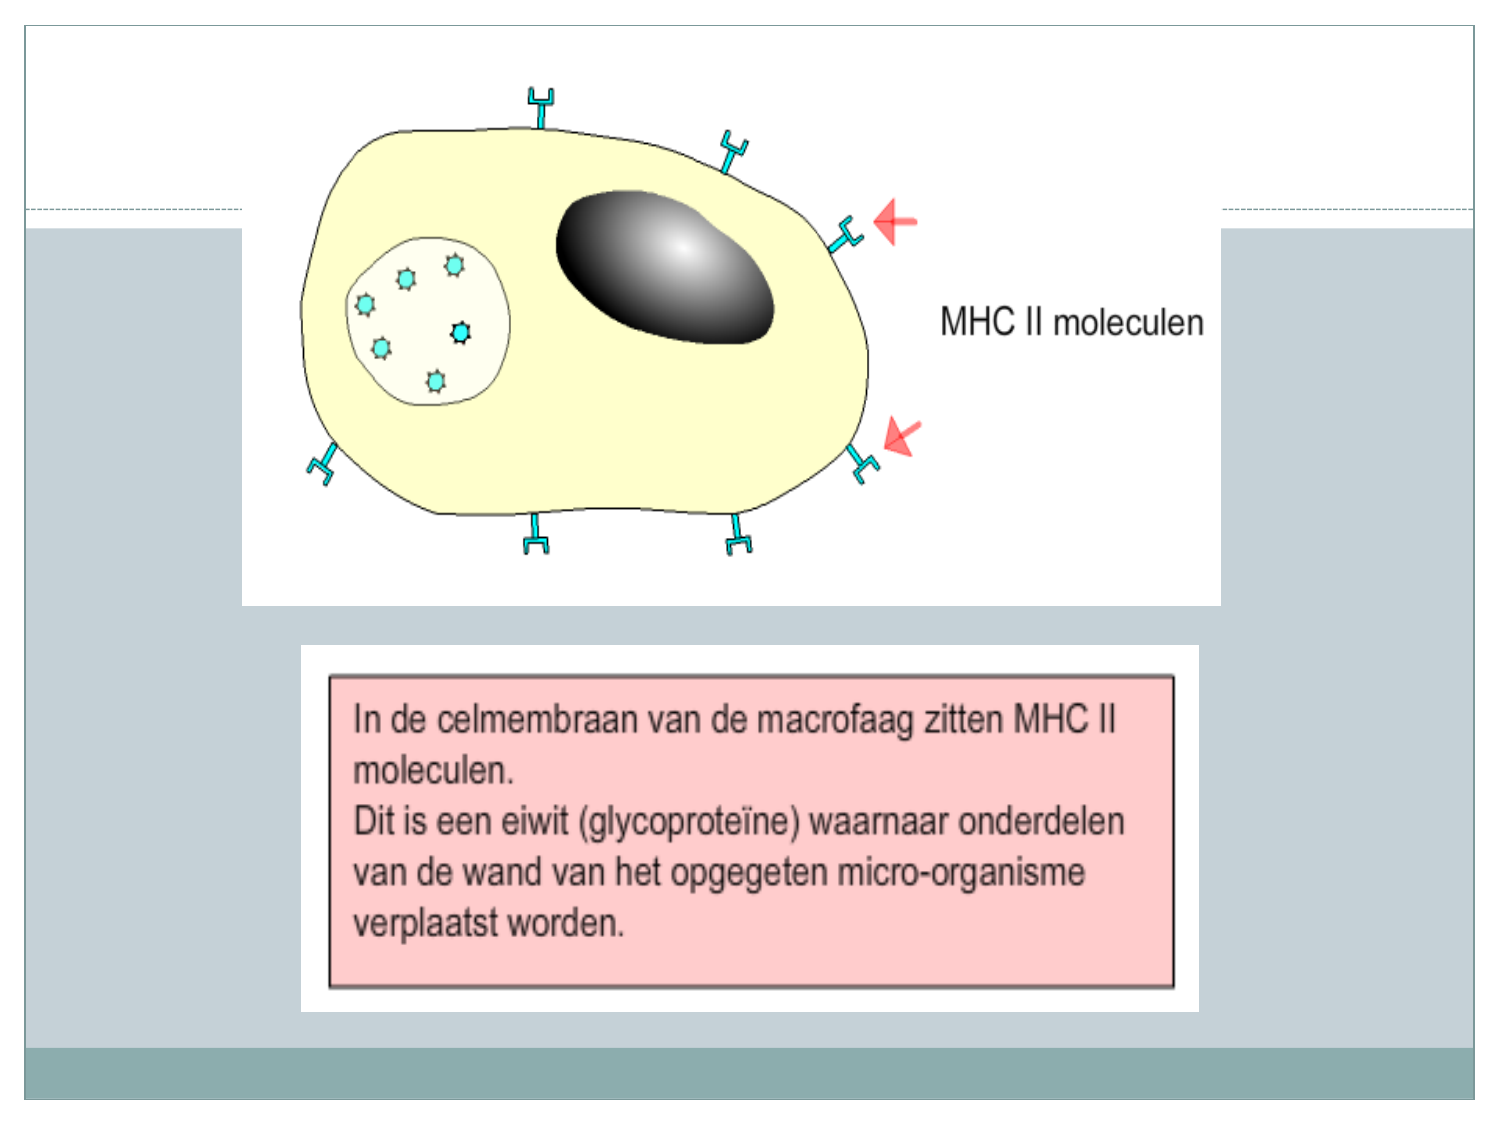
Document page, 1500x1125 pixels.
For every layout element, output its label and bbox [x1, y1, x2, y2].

list [241, 54, 1221, 606]
picture [300, 644, 1200, 1012]
